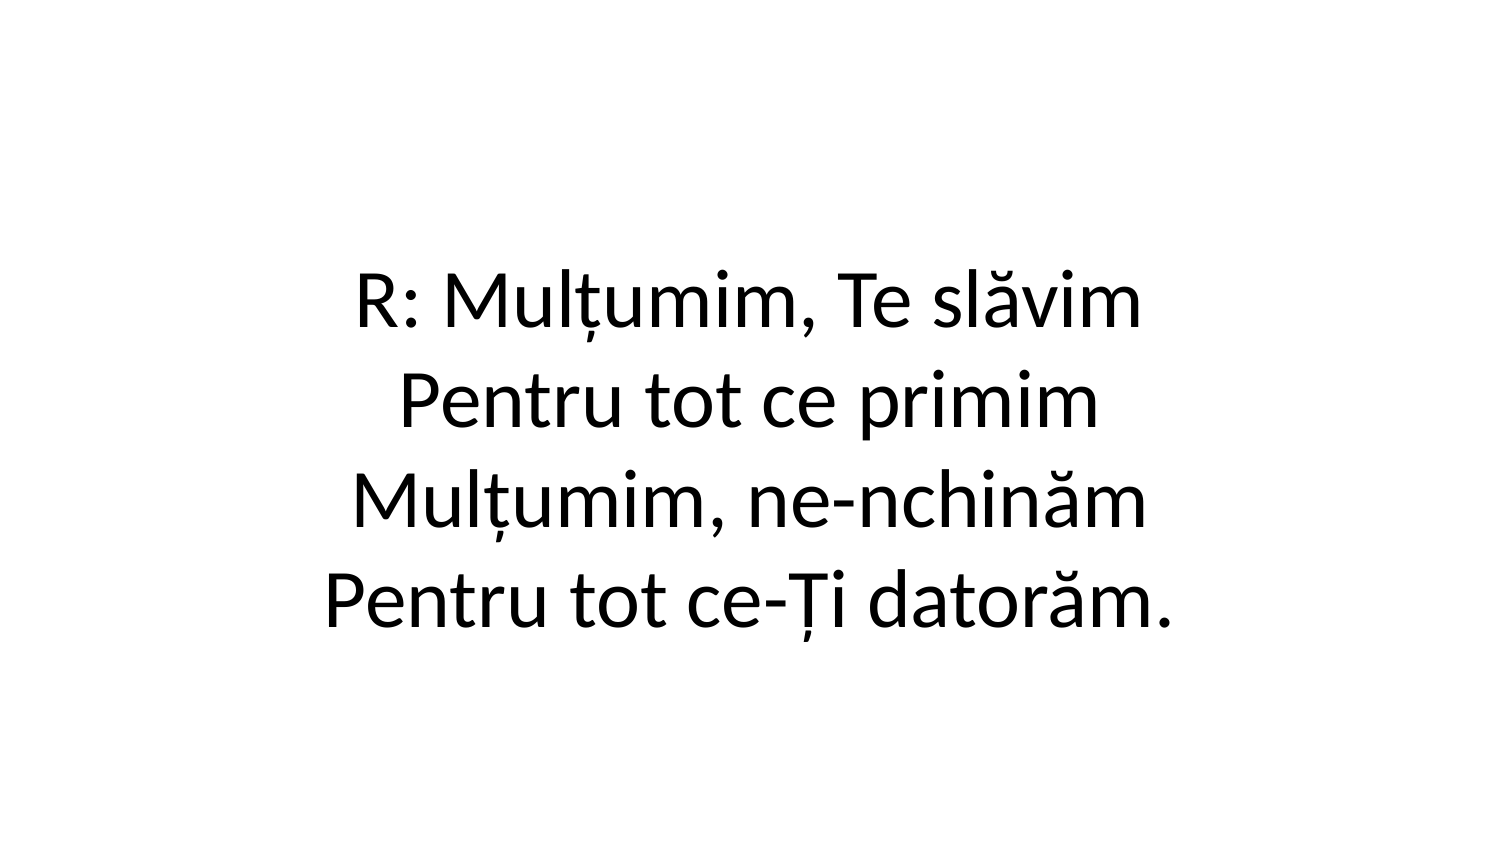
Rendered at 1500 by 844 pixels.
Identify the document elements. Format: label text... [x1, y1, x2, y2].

text_box R: Mulțumim, Te slăvim Pentru tot ce primim Mulțumim, ne-nchinăm Pentru tot ce-Ți datorăm. [309, 192, 1191, 652]
